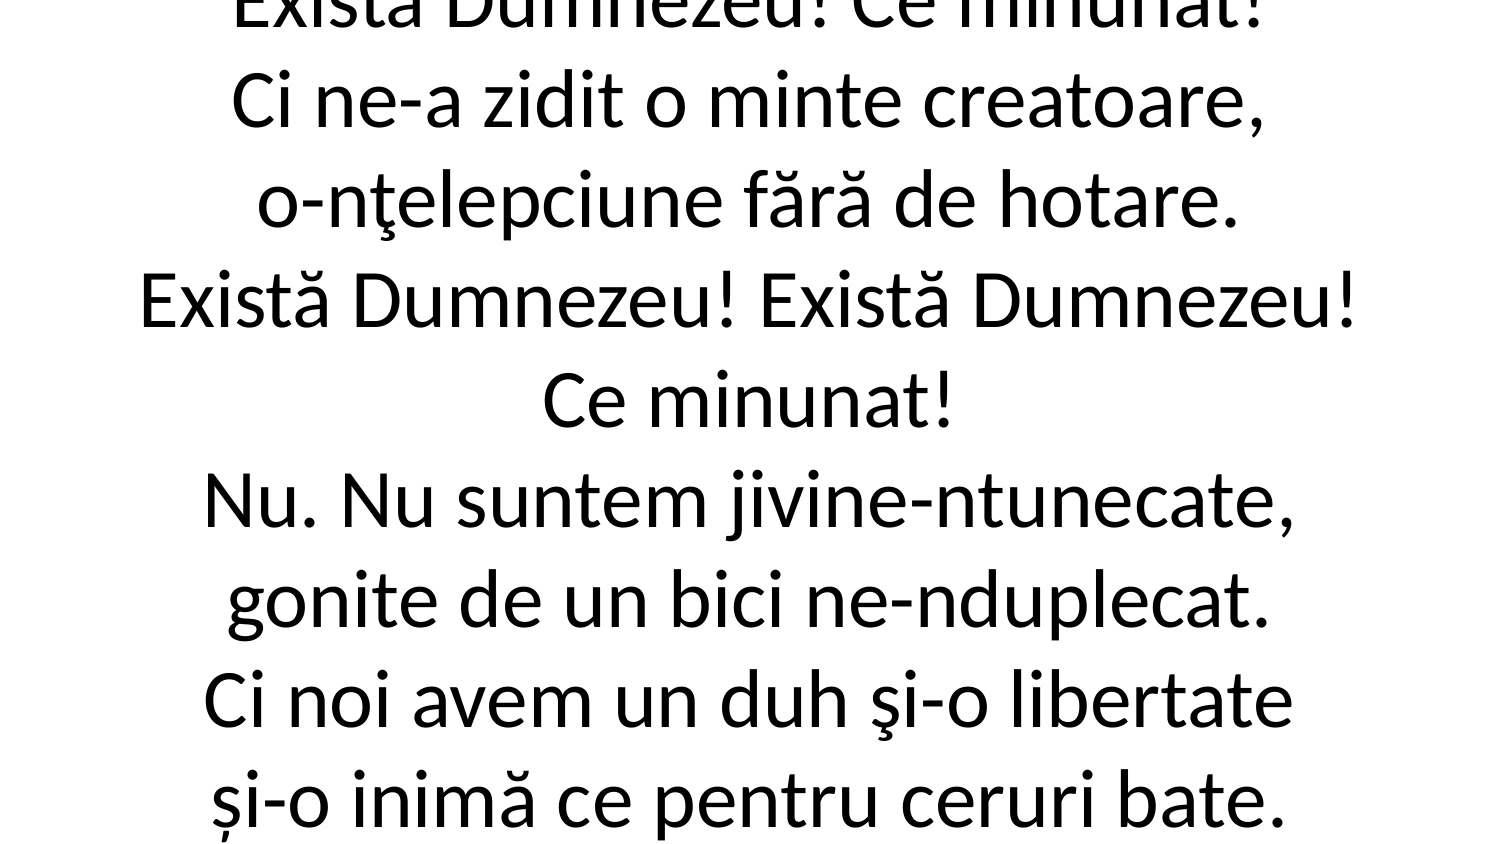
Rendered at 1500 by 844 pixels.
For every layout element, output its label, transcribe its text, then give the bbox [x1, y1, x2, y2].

text_box 1. Nu. Nu suntem un vis, o întâmplare, un lut de sine însuşi frământat. Ci ne-a zidit o minte creatoare, o-nţelepciune fără de hotare. Există Dumnezeu! Ce minunat! Ci ne-a zidit o minte creatoare, o-nţelepciune fără de hotare. Există Dumnezeu! Există Dumnezeu! Ce minunat! Nu. Nu suntem jivine-ntunecate, gonite de un bici ne-nduplecat. Ci noi avem un duh şi-o libertate și-o inimă ce pentru ceruri bate. Există Dumnezeu! Ce minunat! Ci noi avem un duh şi-o libertate și-o inimă ce pentru ceruri bate. Există Dumnezeu! Există Dumnezeu! Ce minunat! [88, 0, 1412, 844]
